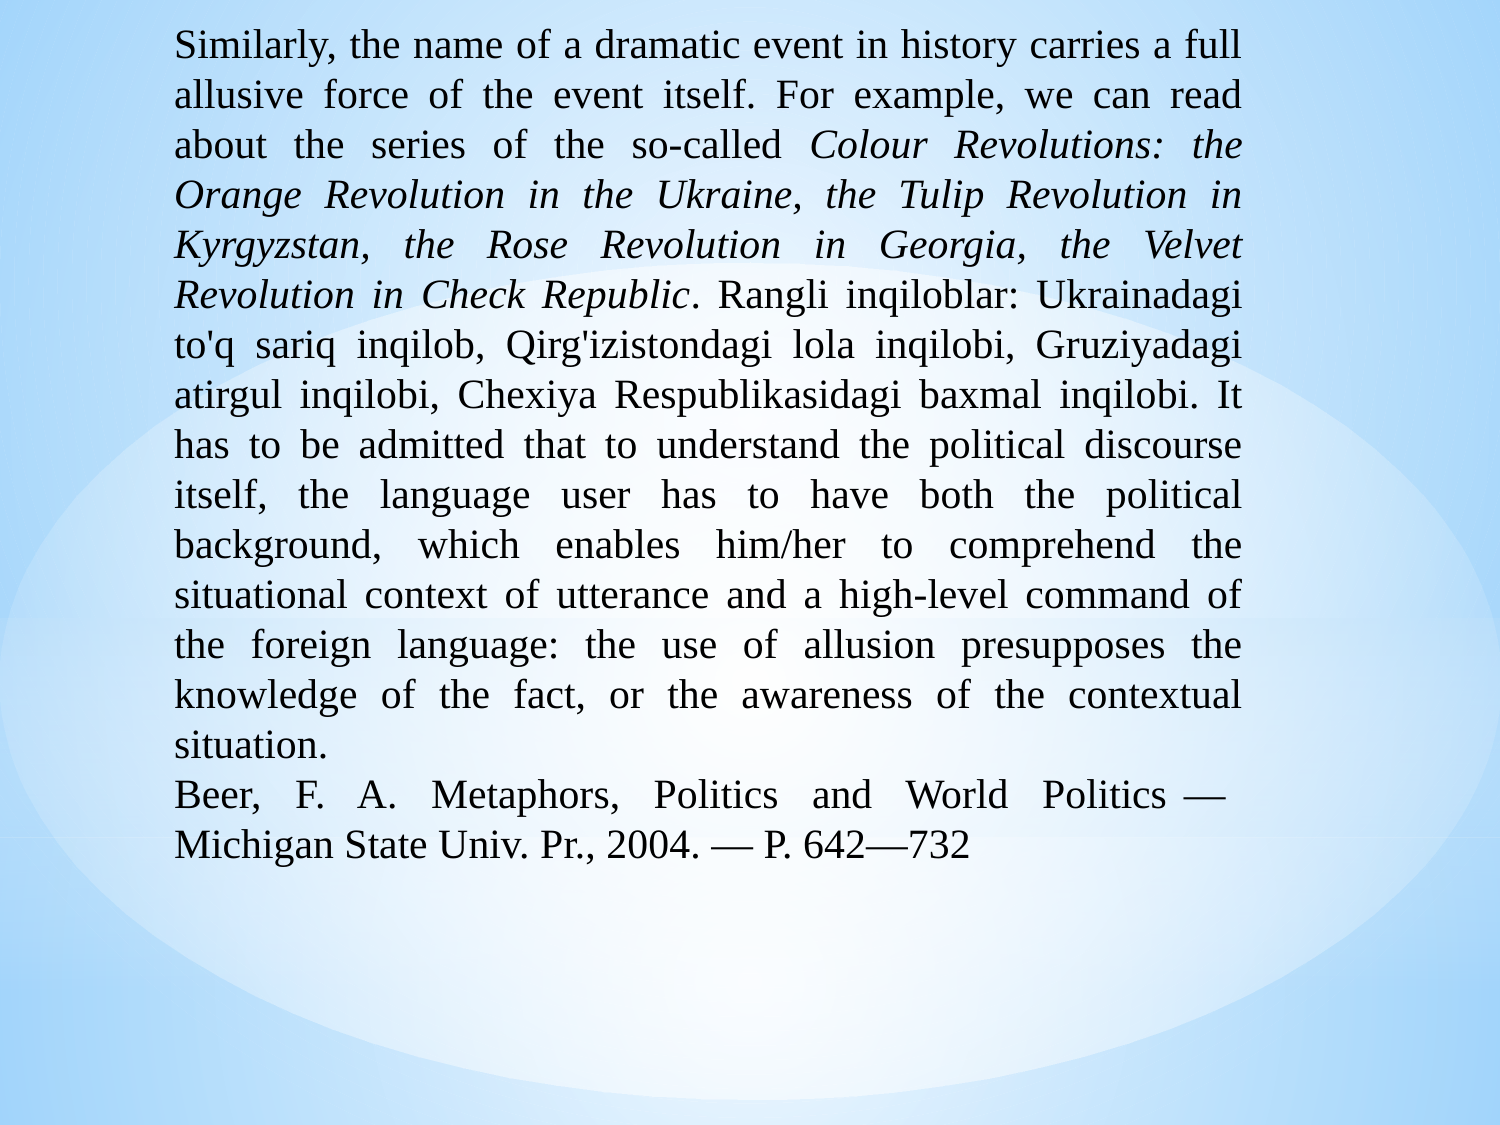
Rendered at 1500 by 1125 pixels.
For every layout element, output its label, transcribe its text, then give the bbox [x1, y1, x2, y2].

text_box Similarly, the name of a dramatic event in history carries a full allusive force of the event itself. For example, we can read about the series of the so-called Colour Revolutions: the Orange Revolution in the Ukraine, the Tulip Revolution in Kyrgyzstan, the Rose Revolution in Georgia, the Velvet Revolution in Check Republic. Rangli inqiloblar: Ukrainadagi to'q sariq inqilob, Qirg'izistondagi lola inqilobi, Gruziyadagi atirgul inqilobi, Chexiya Respublikasidagi baxmal inqilobi. It has to be admitted that to understand the political discourse itself, the language user has to have both the political background, which enables him/her to comprehend the situational context of utterance and a high-level command of the foreign language: the use of allusion presupposes the knowledge of the fact, or the awareness of the contextual situation. Beer, F. A. Metaphors, Politics and World Politics — Michigan State Univ. Pr., 2004. — P. 642—732 [159, 9, 1258, 875]
